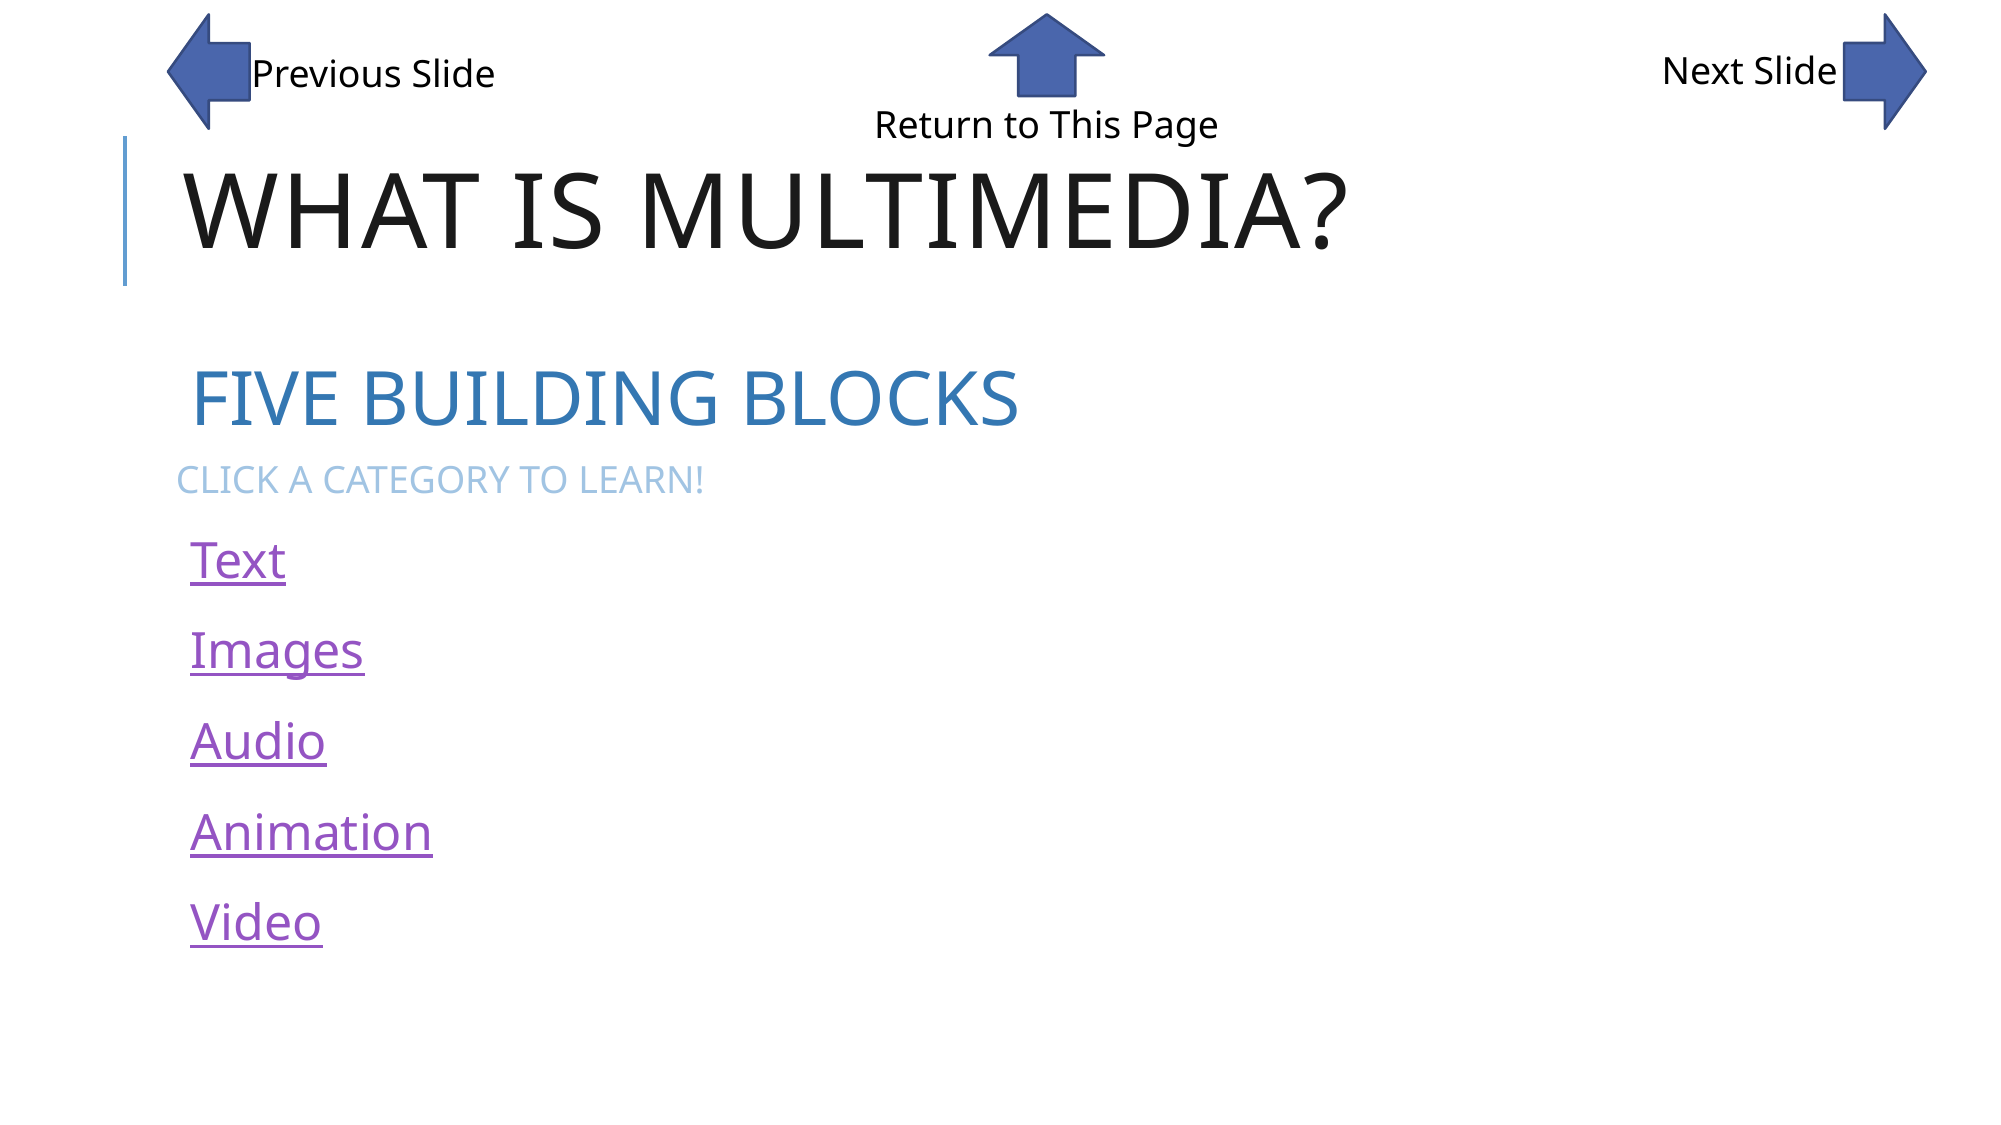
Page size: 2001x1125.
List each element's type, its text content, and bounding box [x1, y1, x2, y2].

list FIVE BUILDING BLOCKS [168, 333, 1548, 469]
text_box CLICK A CATEGORY TO LEARN! [161, 448, 720, 509]
text_box [988, 13, 1106, 93]
text_box Previous Slide [236, 42, 511, 102]
text_box Next Slide [1646, 40, 1853, 100]
text_box [1842, 13, 1927, 131]
list Text Images Audio Animation Video [168, 521, 948, 1070]
text_box [166, 13, 250, 131]
text_box Return to This Page [859, 93, 1235, 154]
title What Is Multimedia? [168, 96, 1763, 342]
